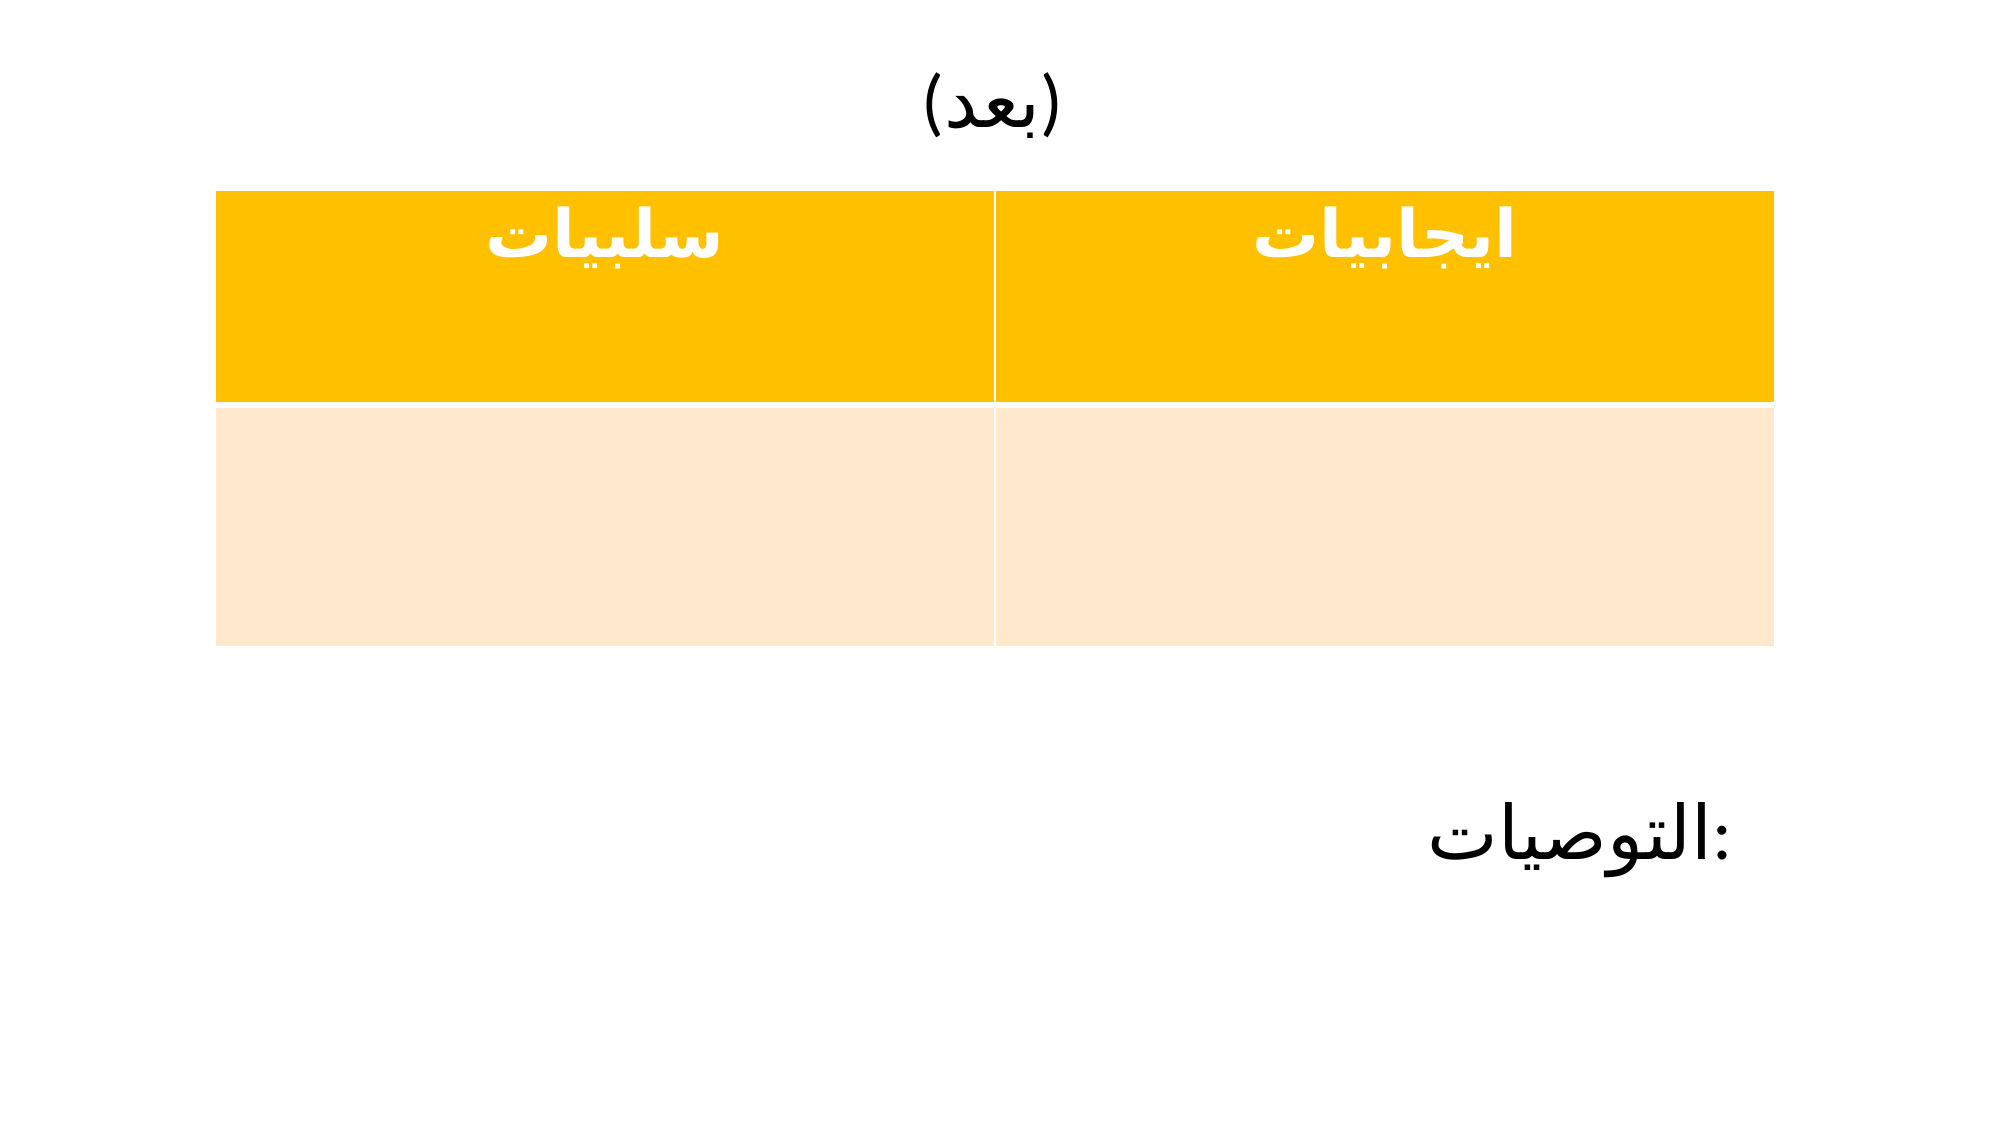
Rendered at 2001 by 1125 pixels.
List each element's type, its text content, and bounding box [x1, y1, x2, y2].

table_cell [216, 408, 994, 646]
text_box (بعد) [906, 44, 1078, 150]
table_cell [996, 408, 1774, 646]
text_box التوصيات: [1413, 777, 1748, 883]
table_header سلبيات [216, 191, 994, 402]
table_header ايجابيات [996, 191, 1774, 402]
